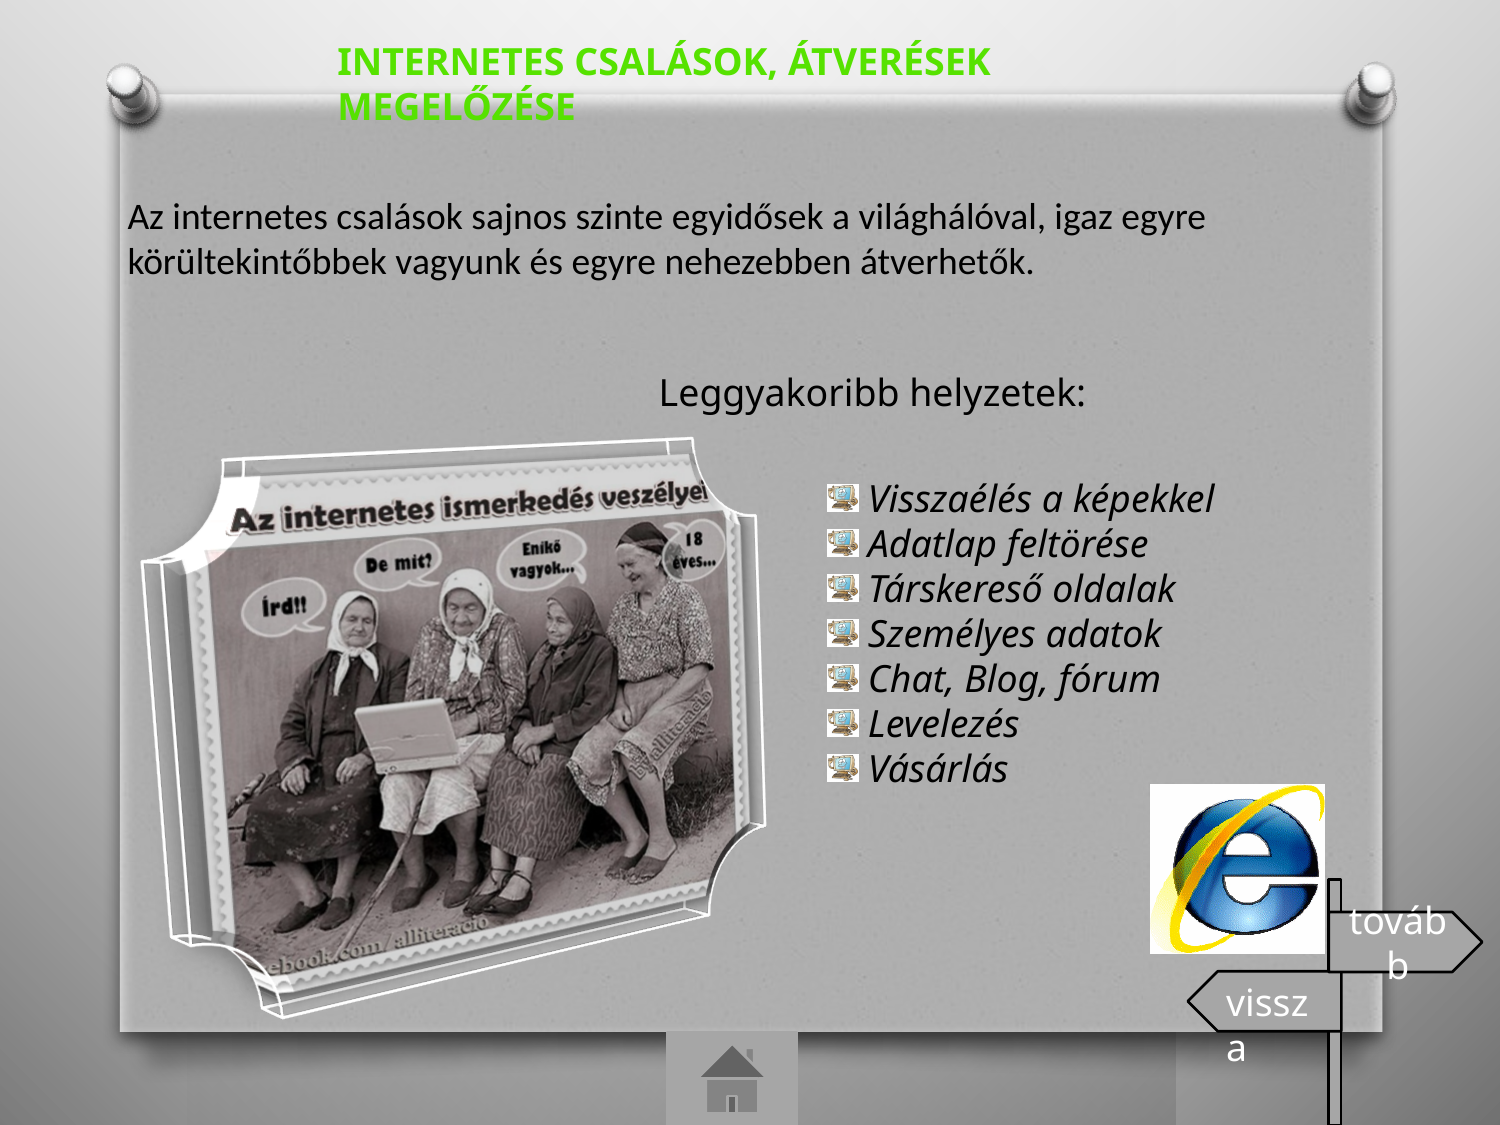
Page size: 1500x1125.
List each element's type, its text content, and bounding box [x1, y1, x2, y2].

text_box [666, 1031, 798, 1125]
text_box Leggyakoribb helyzetek: [643, 361, 1117, 422]
picture [827, 619, 859, 647]
text_box [1186, 977, 1211, 1027]
picture [88, 408, 774, 1084]
picture [1150, 765, 1326, 972]
picture [827, 484, 859, 512]
picture [827, 529, 859, 557]
picture [827, 709, 859, 737]
text_box Visszaélés a képekkel Adatlap feltörése Társkereső oldalak Személyes adatok Chat, Blog, fórum Levelezés Vásárlás [812, 468, 1500, 798]
picture [1317, 35, 1439, 156]
picture [75, 29, 198, 153]
text_box vissza [1211, 971, 1340, 1076]
text_box [1328, 878, 1342, 910]
text_box Internetes csalások, átverések megelőzése [322, 30, 1179, 136]
text_box [1327, 1033, 1342, 1125]
picture [827, 574, 859, 602]
text_box tovább [1327, 910, 1484, 974]
picture [827, 664, 859, 692]
text_box Az internetes csalások sajnos szinte egyidősek a világhálóval, igaz egyre körültekintőbbek vagyunk és egyre nehezebben átverhetők. [112, 184, 1389, 290]
picture [827, 754, 859, 782]
